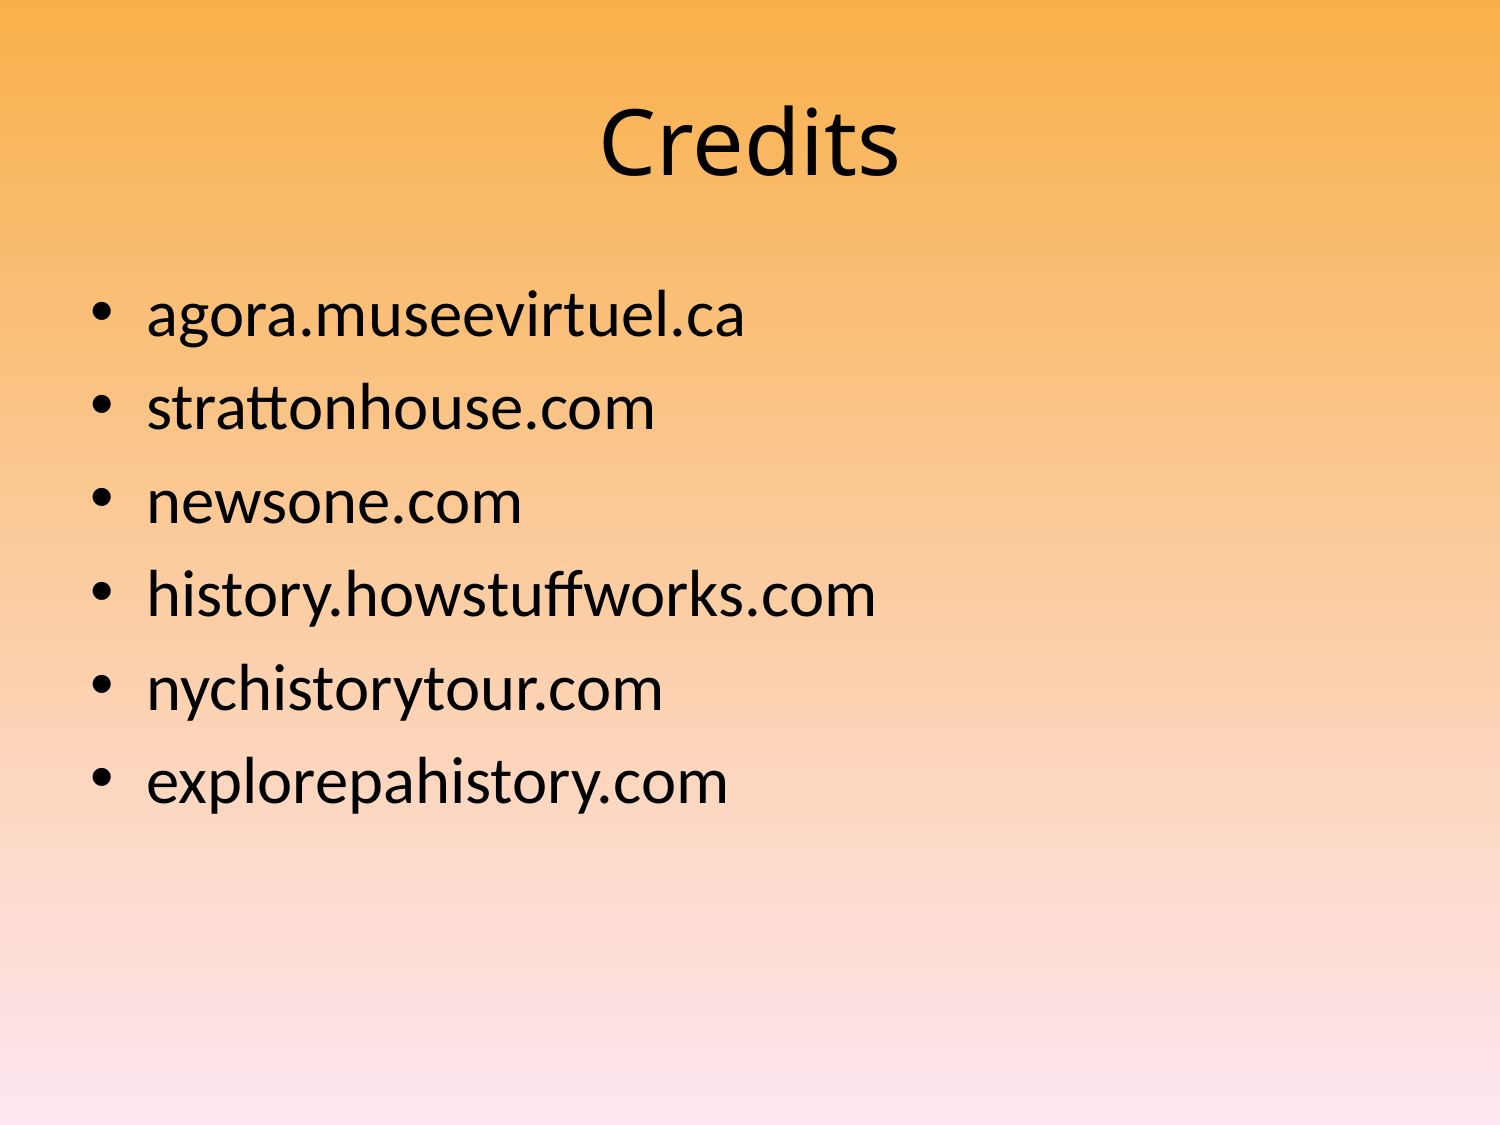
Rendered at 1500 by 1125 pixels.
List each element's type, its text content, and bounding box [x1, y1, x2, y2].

list agora.museevirtuel.ca strattonhouse.com newsone.com history.howstuffworks.com nychistorytour.com explorepahistory.com [75, 262, 1425, 1005]
title Credits [75, 45, 1425, 233]
